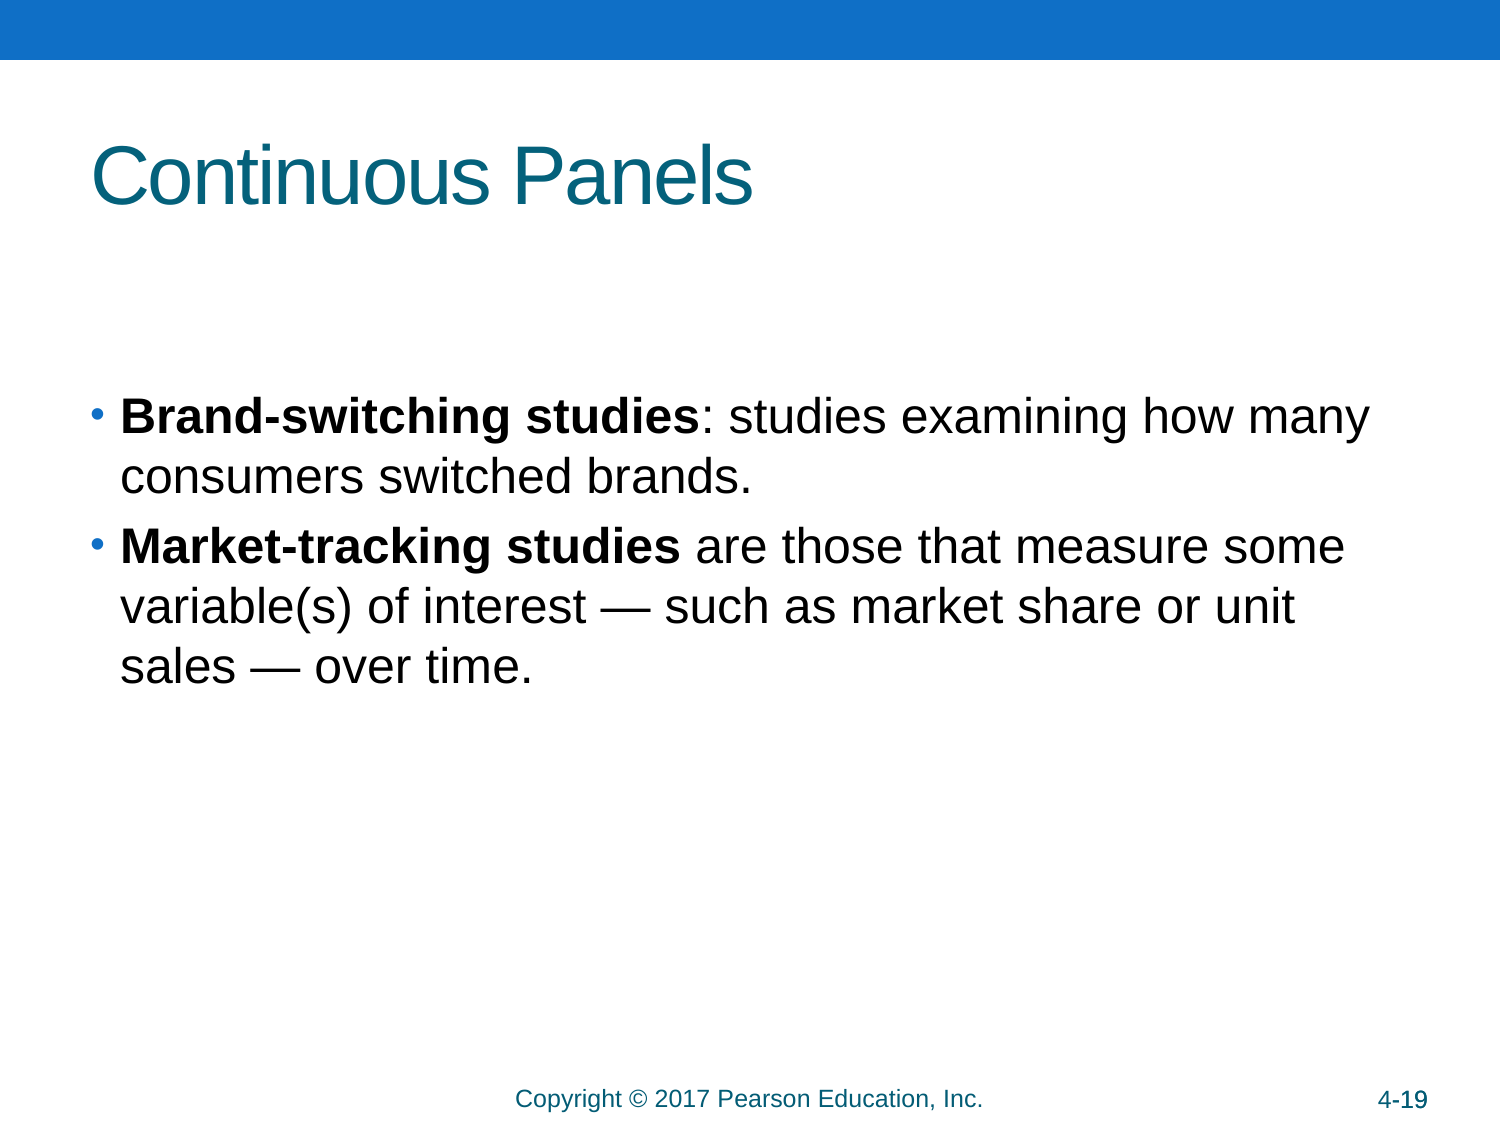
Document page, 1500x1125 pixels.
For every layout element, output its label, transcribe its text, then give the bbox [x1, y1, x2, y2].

slide_number 4-19 [1074, 1042, 1425, 1103]
list Brand-switching studies: studies examining how many consumers switched brands. Market-tracking studies are those that measure some variable(s) of interest — such as market share or unit sales — over time. [75, 376, 1425, 1125]
title Continuous Panels [75, 90, 1425, 253]
